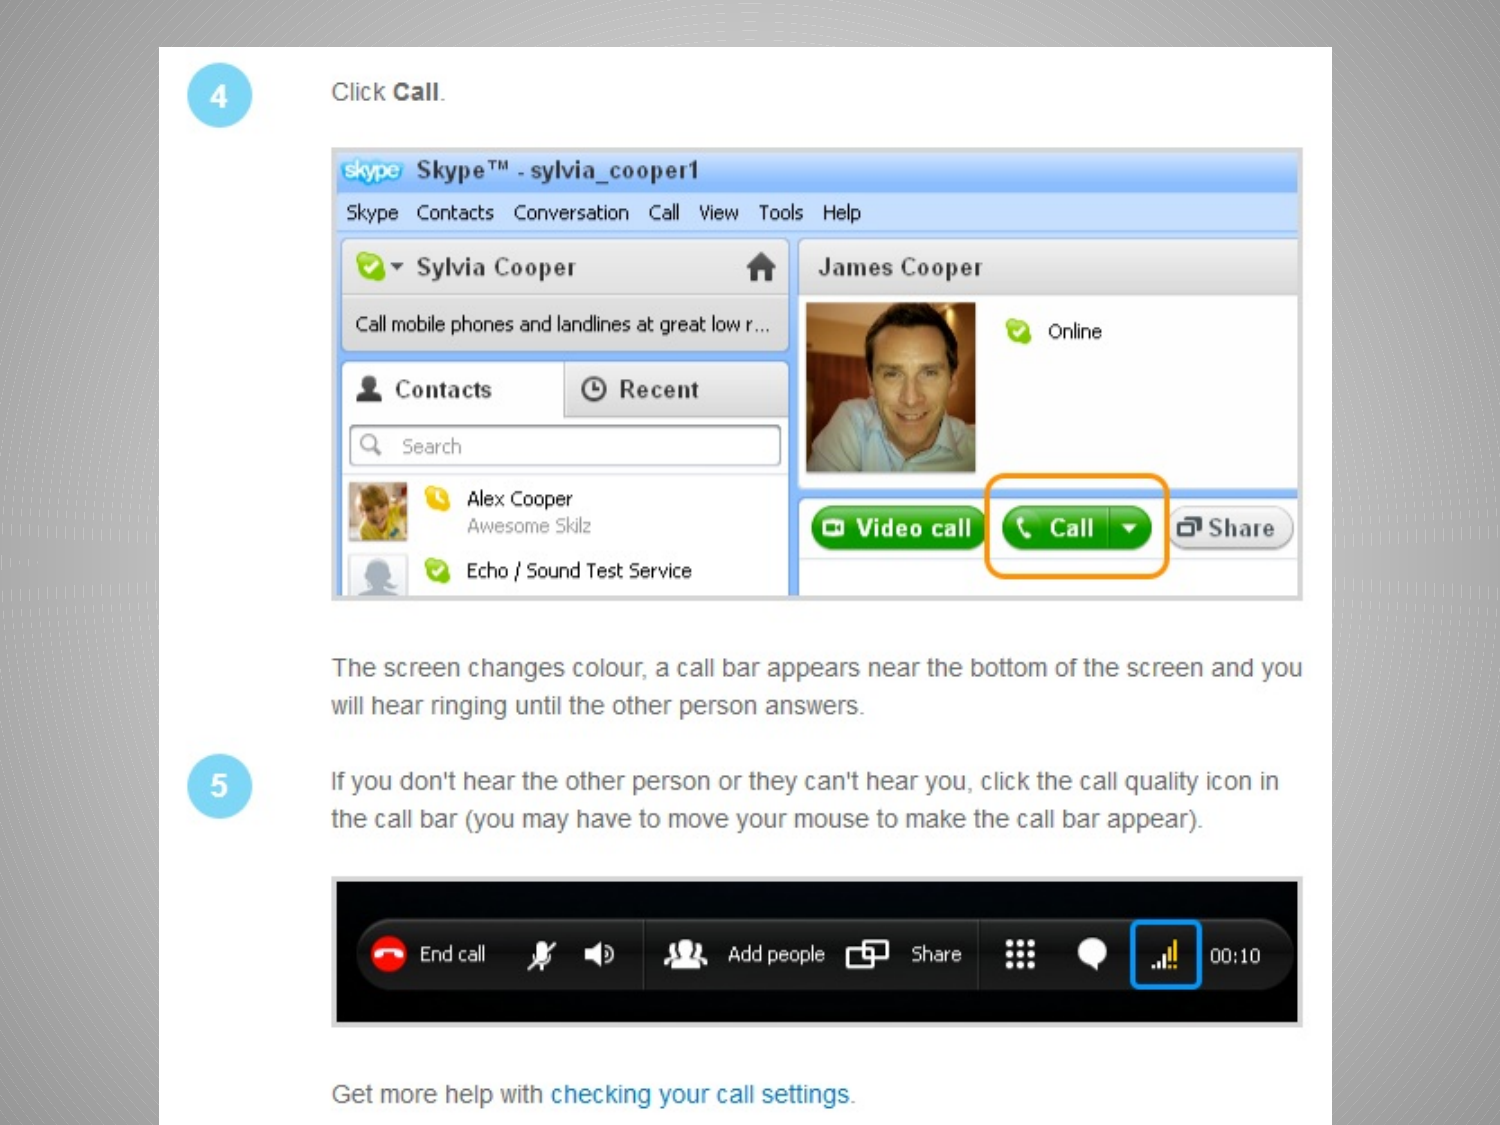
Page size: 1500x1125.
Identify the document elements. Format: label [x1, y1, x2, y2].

picture [159, 47, 1332, 1125]
